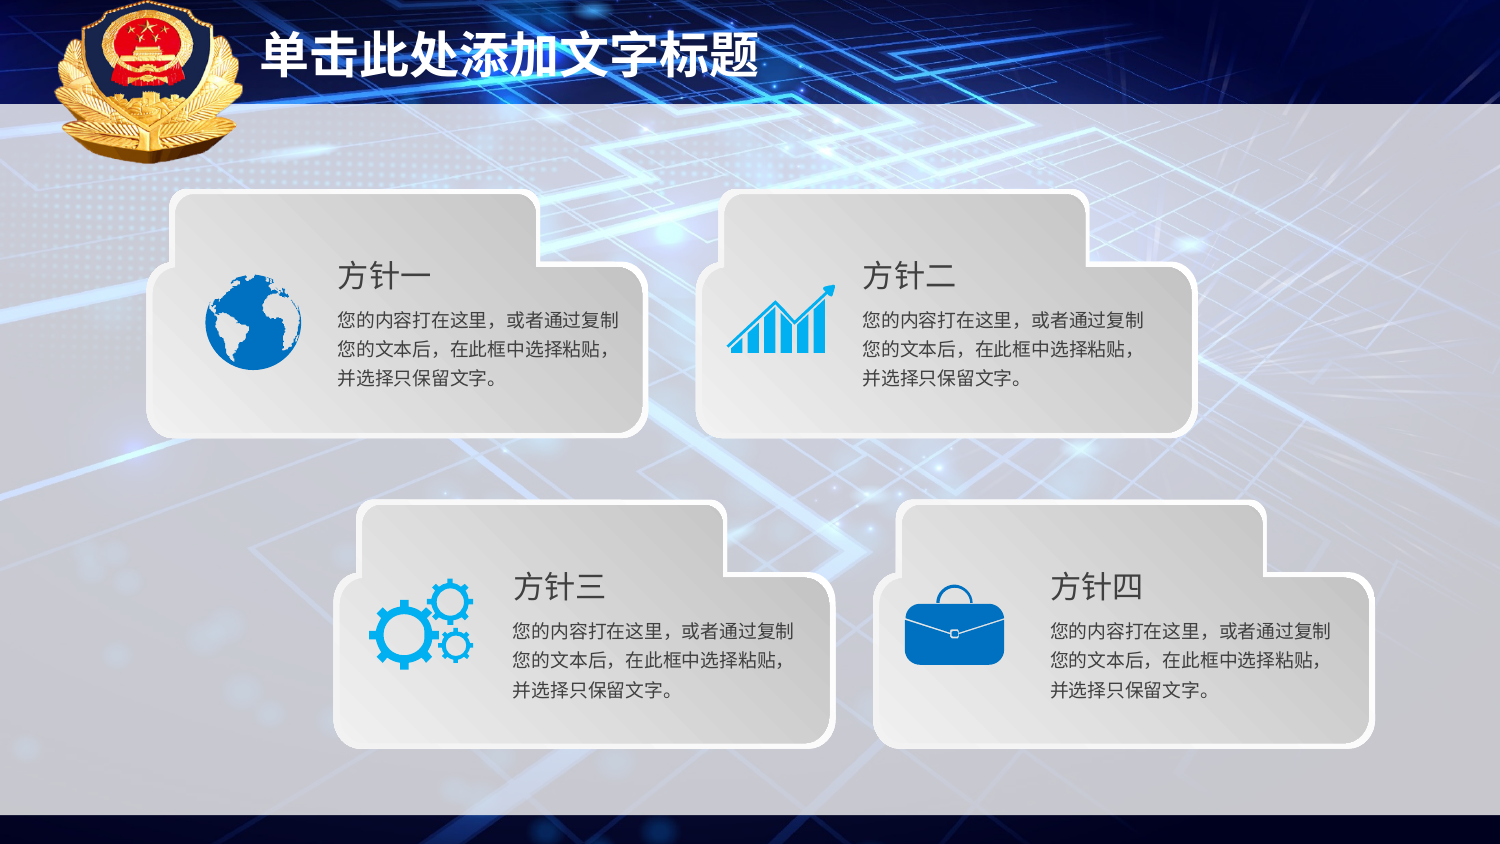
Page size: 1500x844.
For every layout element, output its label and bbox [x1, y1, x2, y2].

text_box [695, 188, 1198, 439]
picture [0, 816, 1500, 844]
text_box [333, 499, 836, 749]
picture [0, 0, 1500, 164]
text_box [146, 188, 649, 439]
text_box [872, 499, 1376, 749]
